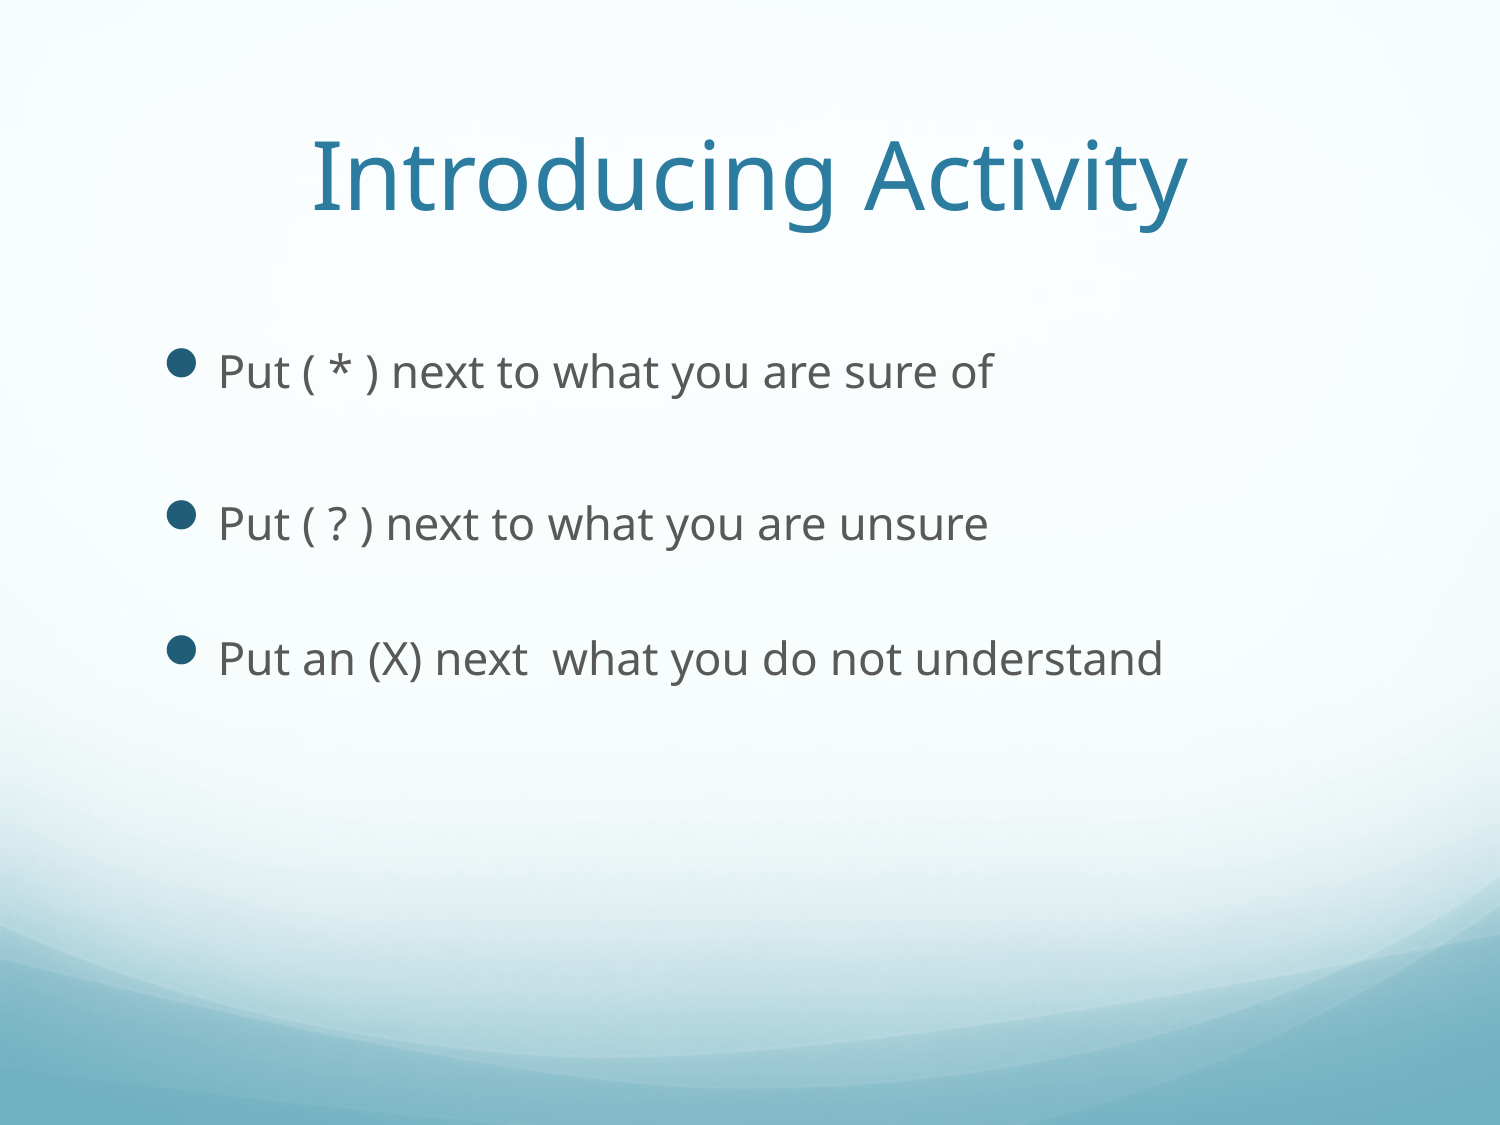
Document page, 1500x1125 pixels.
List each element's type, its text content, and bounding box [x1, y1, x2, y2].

title Introducing Activity [90, 17, 1410, 237]
list Put ( * ) next to what you are sure of Put ( ? ) next to what you are unsure Put an (X) next what you do not understand [90, 262, 1410, 975]
